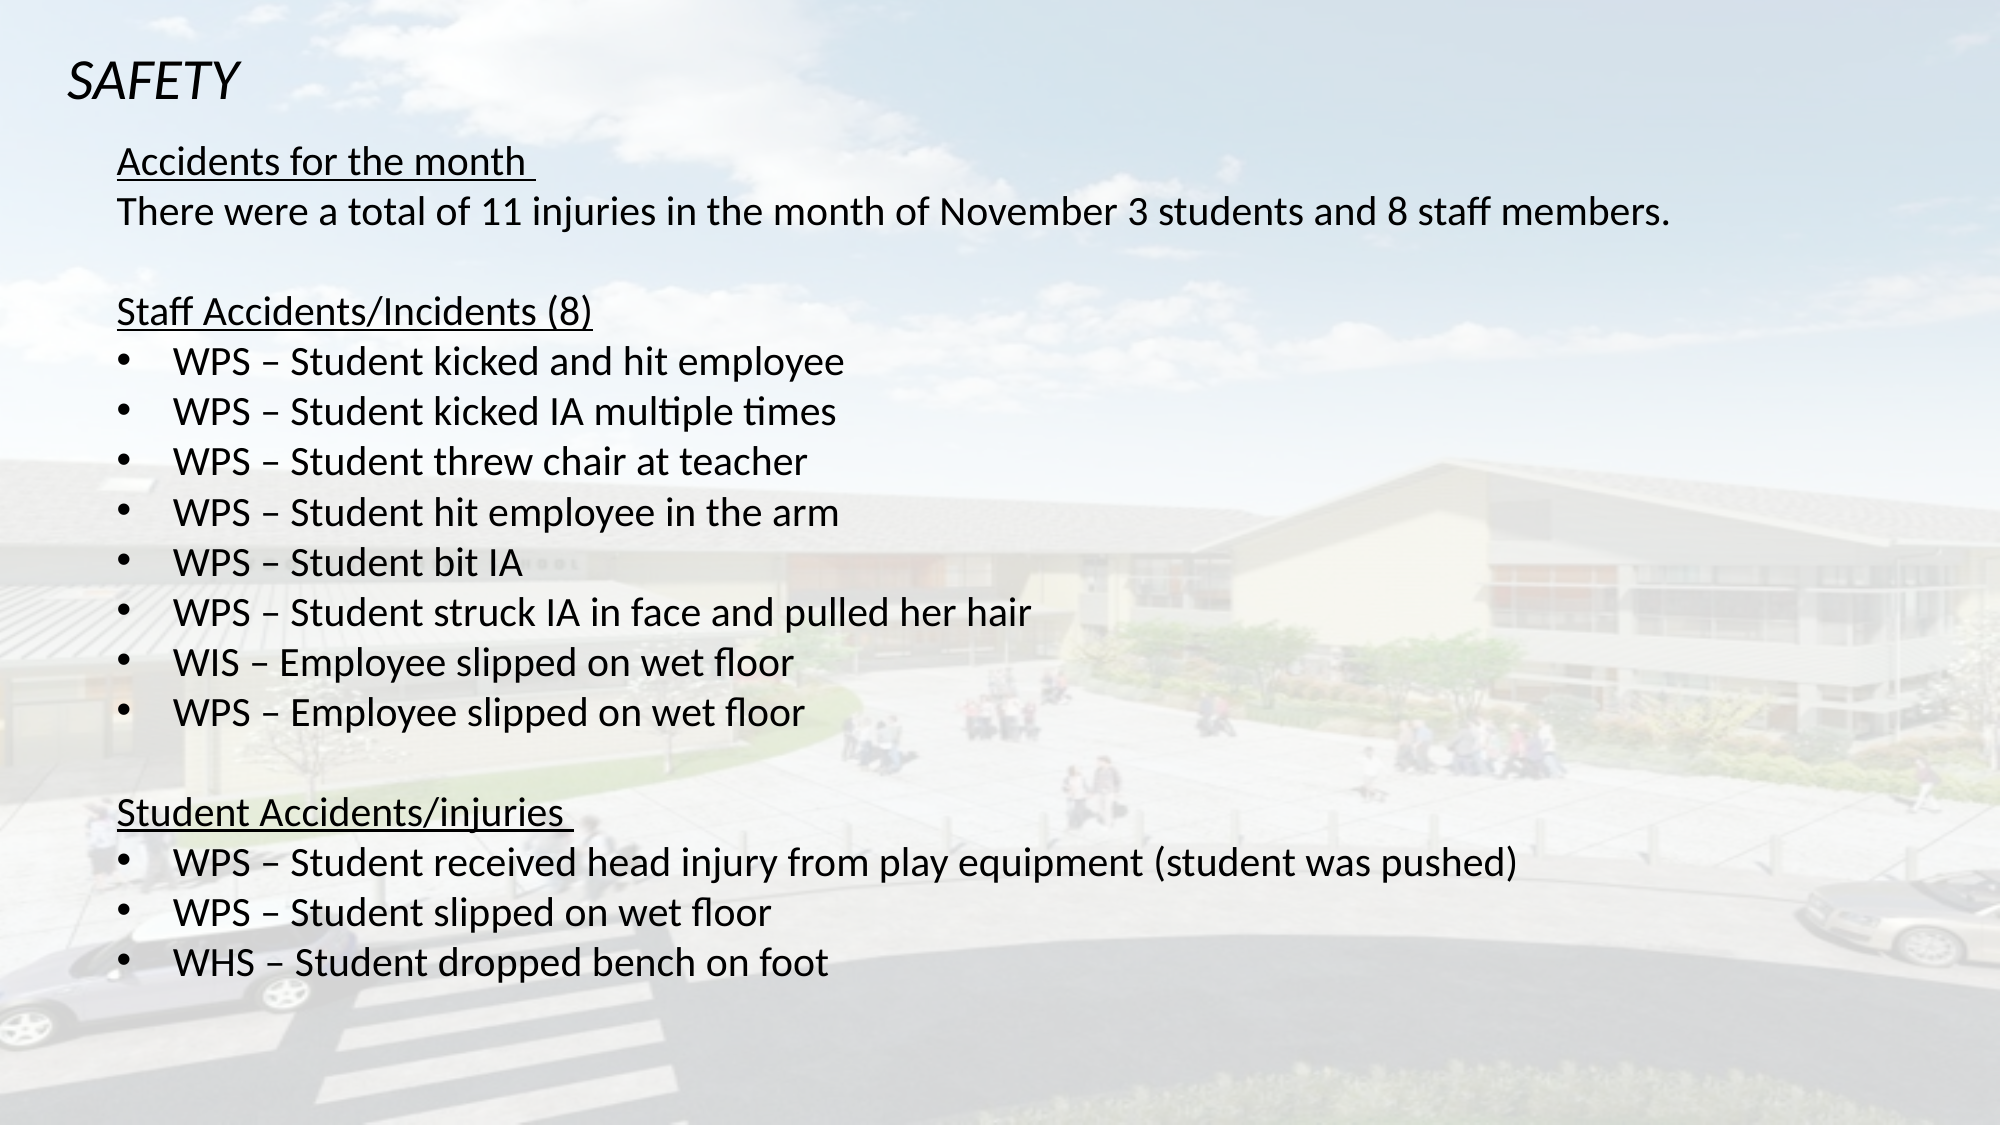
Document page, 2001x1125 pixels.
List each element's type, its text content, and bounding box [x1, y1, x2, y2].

text_box SAFETY [52, 33, 268, 119]
text_box Accidents for the month There were a total of 11 injuries in the month of November 3 students and 8 staff members. Staff Accidents/Incidents (8) WPS – Student kicked and hit employee WPS – Student kicked IA multiple times WPS – Student threw chair at teacher WPS – Student hit employee in the arm WPS – Student bit IA WPS – Student struck IA in face and pulled her hair WIS – Employee slipped on wet floor WPS – Employee slipped on wet floor Student Accidents/injuries WPS – Student received head injury from play equipment (student was pushed) WPS – Student slipped on wet floor WHS – Student dropped bench on foot [101, 76, 1844, 1125]
